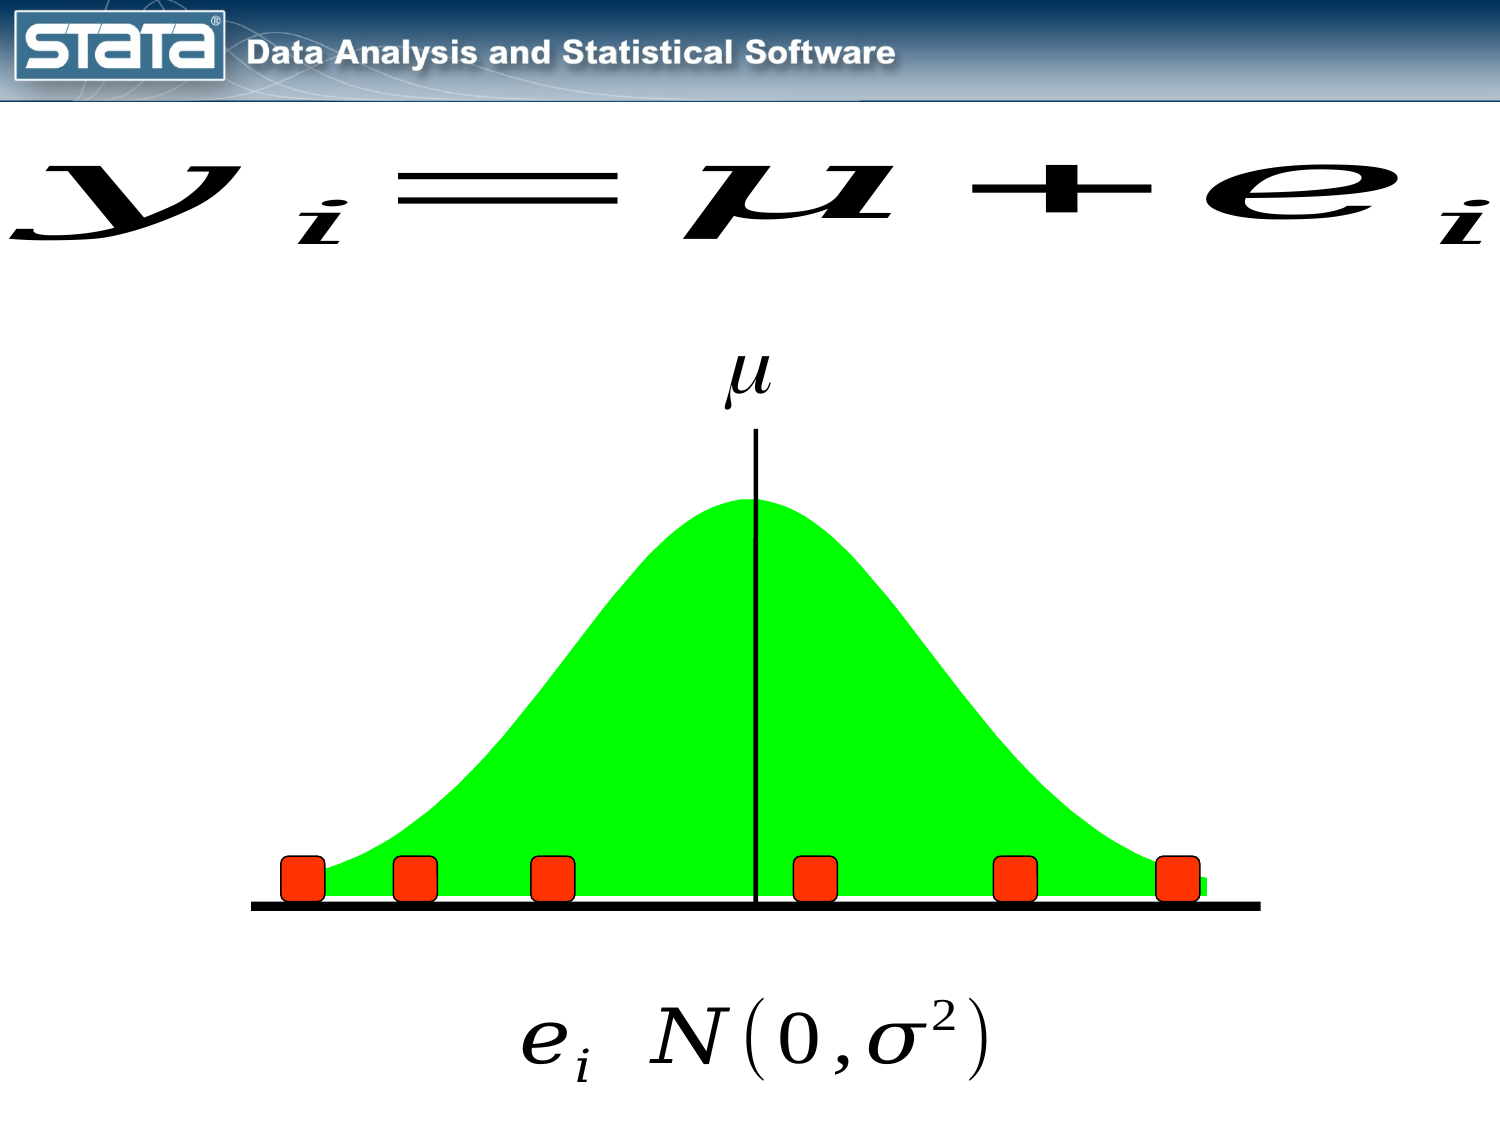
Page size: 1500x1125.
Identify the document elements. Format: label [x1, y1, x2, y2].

picture [0, 0, 1500, 102]
list [280, 437, 1220, 908]
text_box [708, 338, 792, 429]
